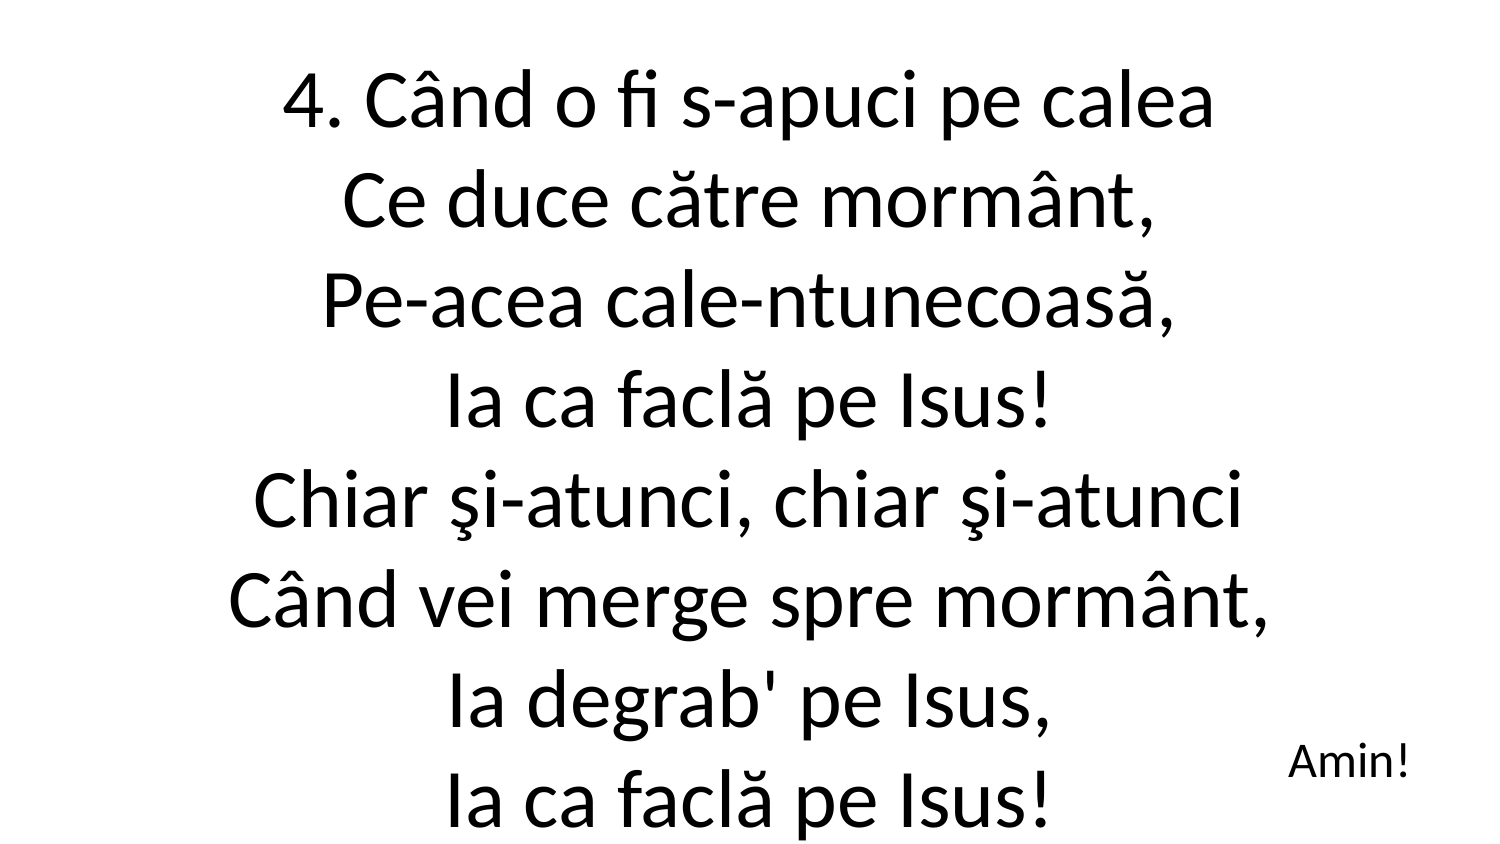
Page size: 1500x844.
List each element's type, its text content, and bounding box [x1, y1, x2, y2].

text_box 4. Când o fi s-apuci pe calea Ce duce către mormânt, Pe-acea cale-ntunecoasă, Ia ca faclă pe Isus! Chiar şi-atunci, chiar şi-atunci Când vei merge spre mormânt, Ia degrab' pe Isus, Ia ca faclă pe Isus! [213, 0, 1287, 844]
text_box Amin! [1273, 674, 1427, 795]
